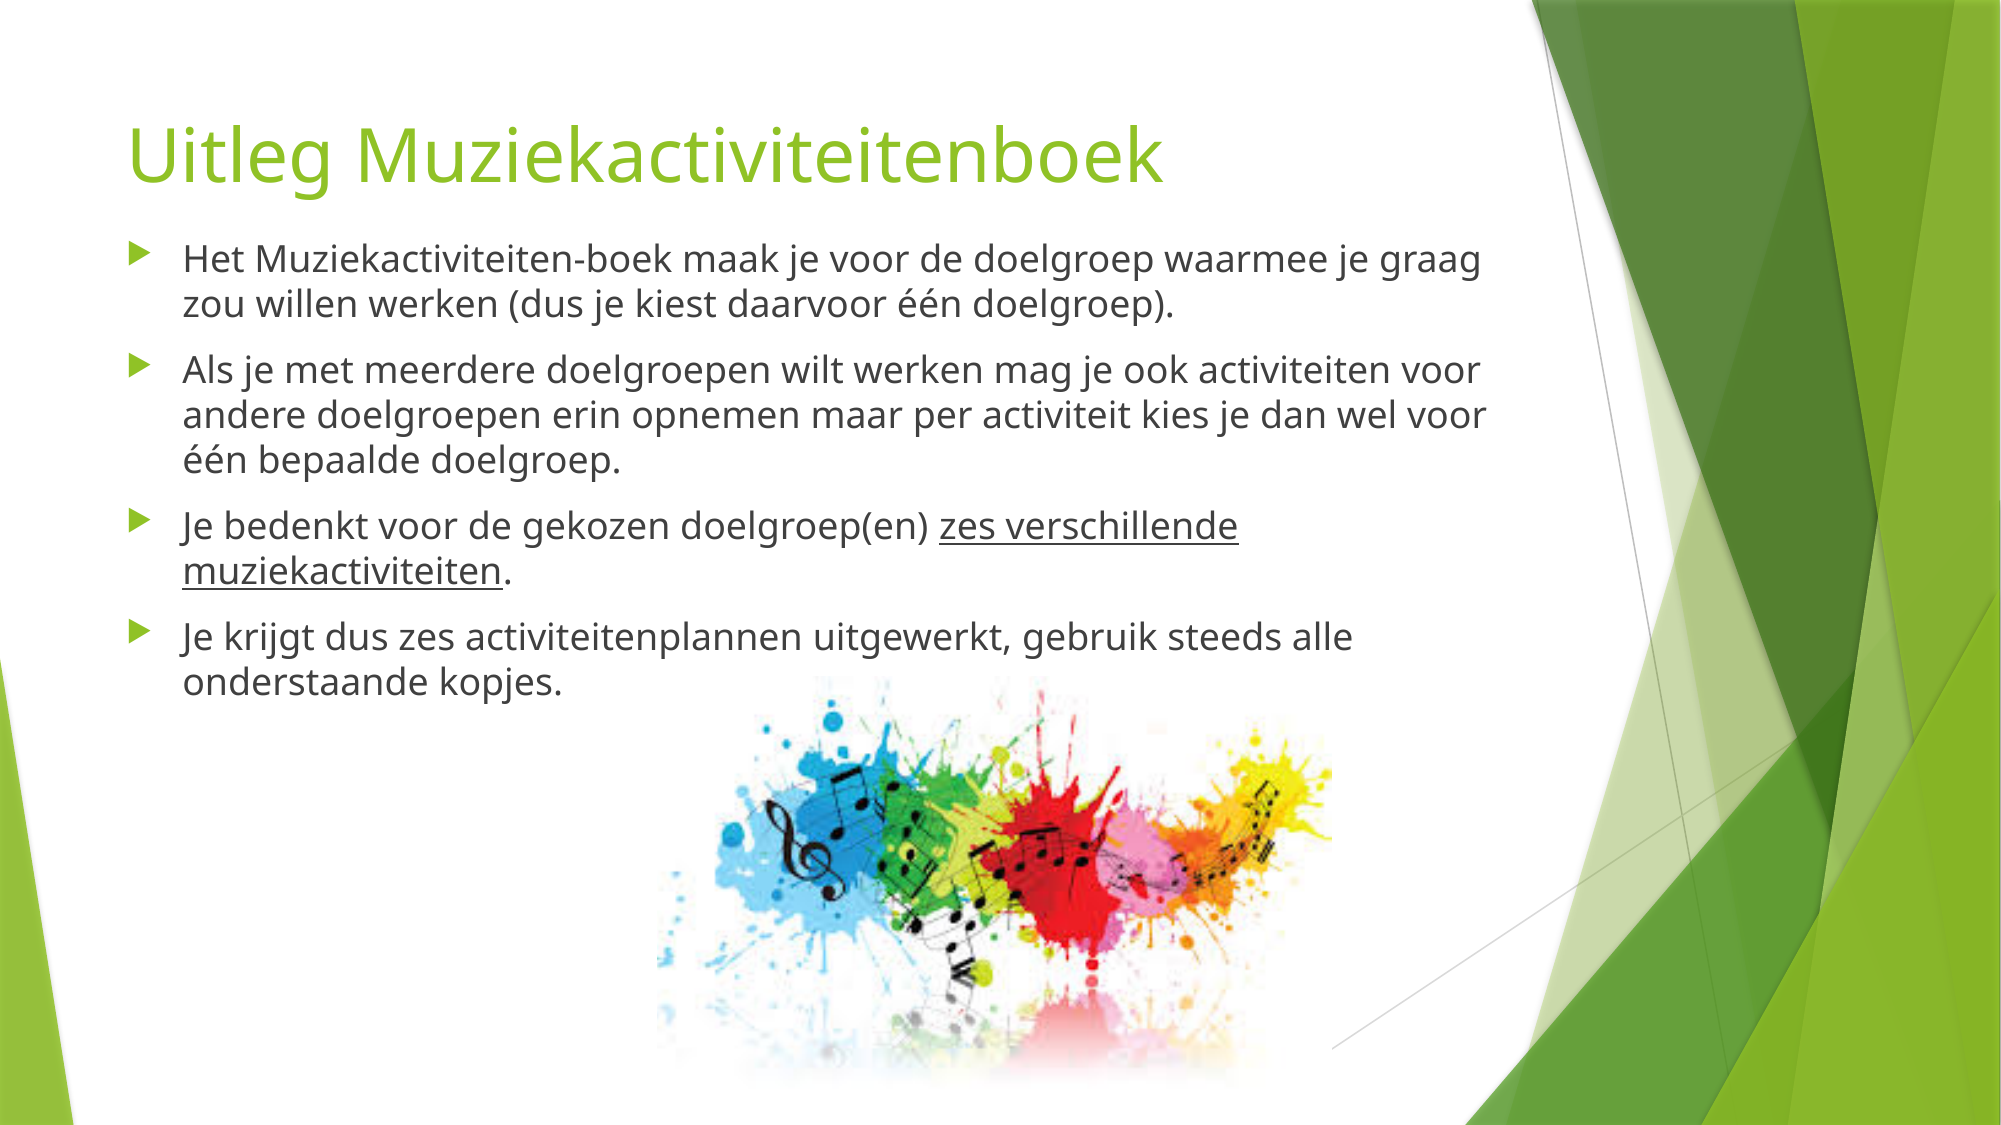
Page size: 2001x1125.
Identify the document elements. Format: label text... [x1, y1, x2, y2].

picture [656, 675, 1332, 1125]
list Het Muziekactiviteiten-boek maak je voor de doelgroep waarmee je graag zou willen werken (dus je kiest daarvoor één doelgroep). Als je met meerdere doelgroepen wilt werken mag je ook activiteiten voor andere doelgroepen erin opnemen maar per activiteit kies je dan wel voor één bepaalde doelgroep. Je bedenkt voor de gekozen doelgroep(en) zes verschillende muziekactiviteiten. Je krijgt dus zes activiteitenplannen uitgewerkt, gebruik steeds alle onderstaande kopjes. [111, 228, 1522, 865]
title Uitleg Muziekactiviteitenboek [111, 99, 1522, 228]
